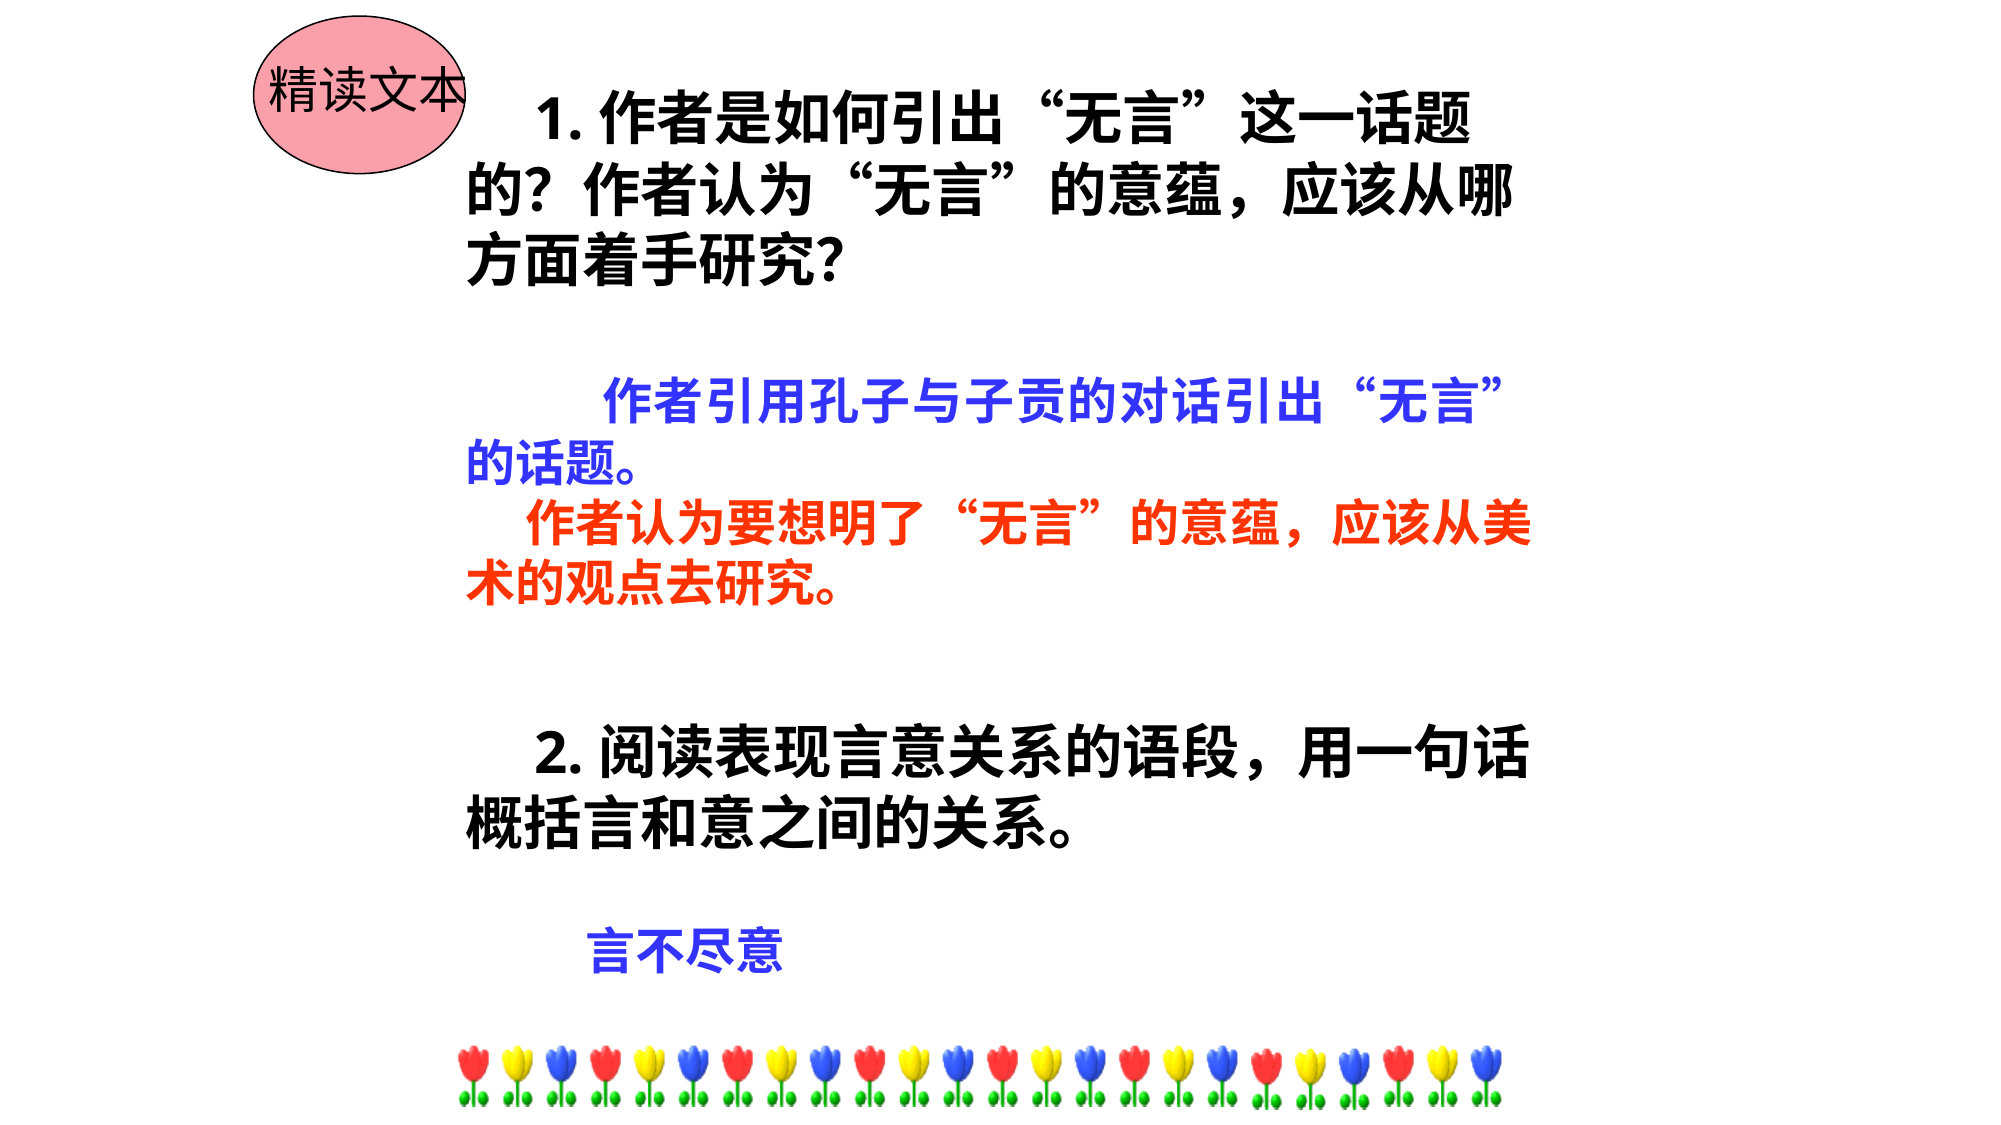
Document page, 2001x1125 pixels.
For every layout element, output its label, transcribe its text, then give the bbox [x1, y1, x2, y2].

text_box 1.作者是如何引出“无言”这一话题的？作者认为“无言”的意蕴，应该从哪方面着手研究？ [451, 65, 1547, 301]
text_box 作者引用孔子与子贡的对话引出“无言”的话题。 作者认为要想明了“无言”的意蕴，应该从美术的观点去研究。 [451, 353, 1547, 619]
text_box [253, 16, 518, 174]
picture [451, 1042, 1509, 1110]
text_box 言不尽意 [451, 904, 1533, 989]
text_box 2.阅读表现言意关系的语段，用一句话概括言和意之间的关系。 [451, 698, 1547, 864]
